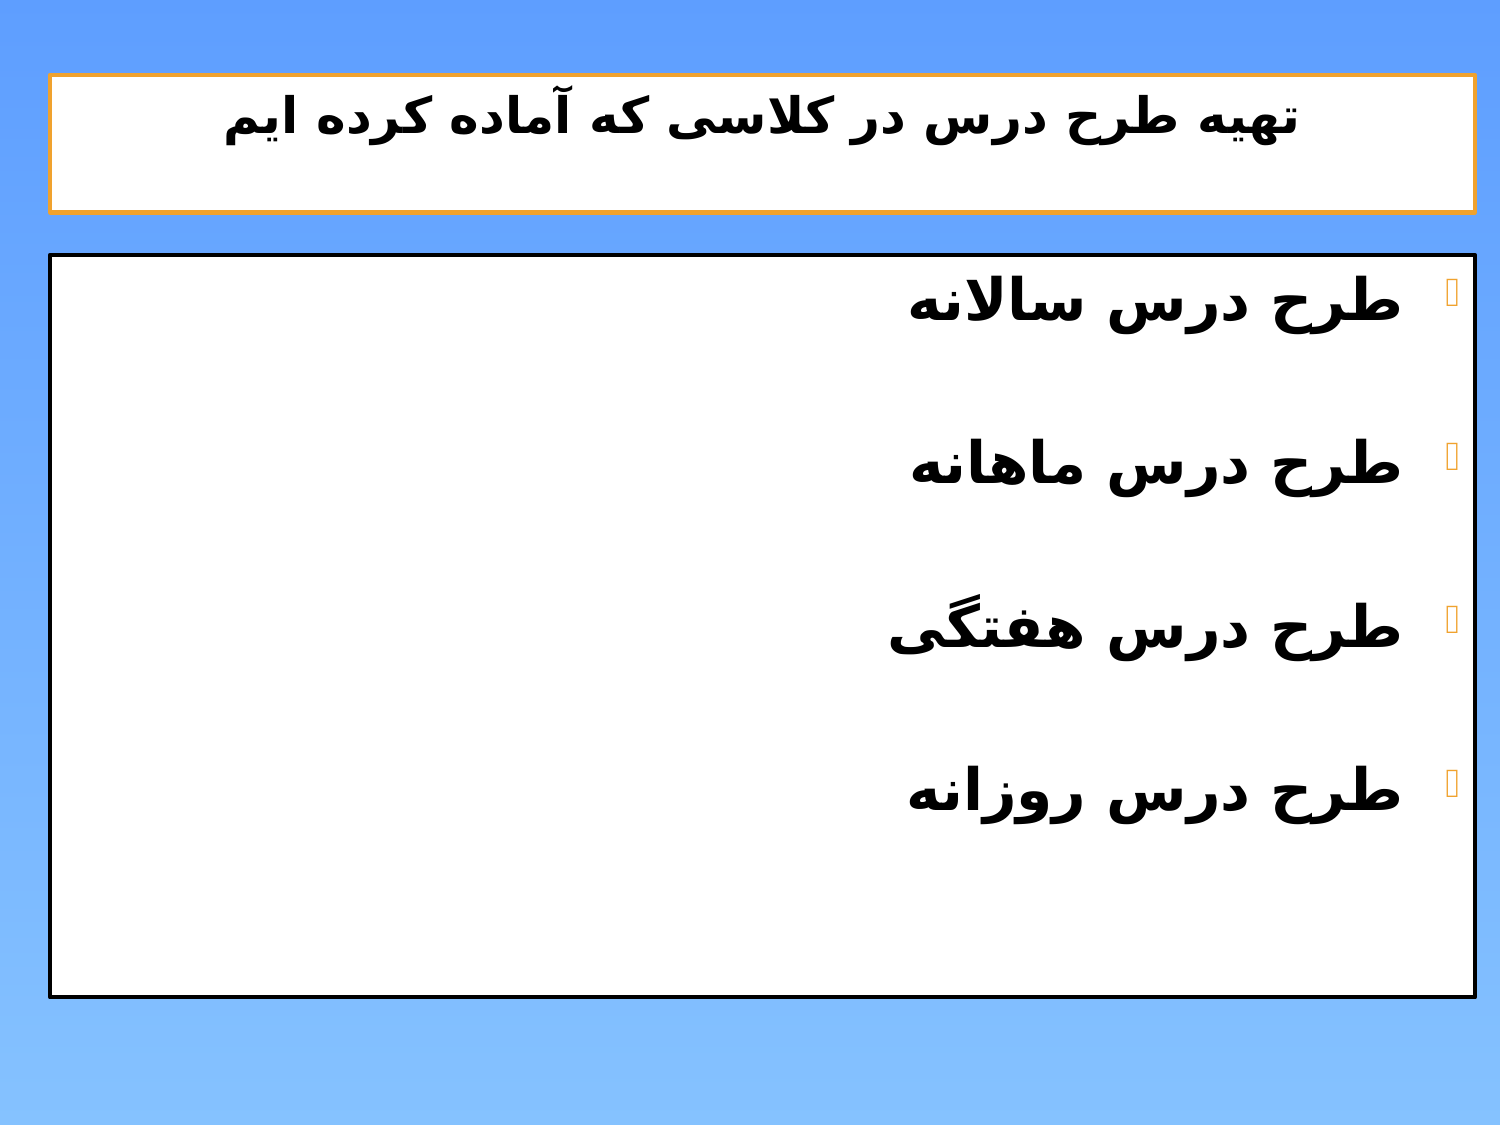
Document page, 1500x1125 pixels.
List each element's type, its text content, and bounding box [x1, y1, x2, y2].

title تهیه طرح درس در کلاسی که آماده کرده ایم [48, 73, 1477, 215]
list طرح درس سالانه طرح درس ماهانه طرح درس هفتگی طرح درس روزانه [48, 253, 1477, 999]
